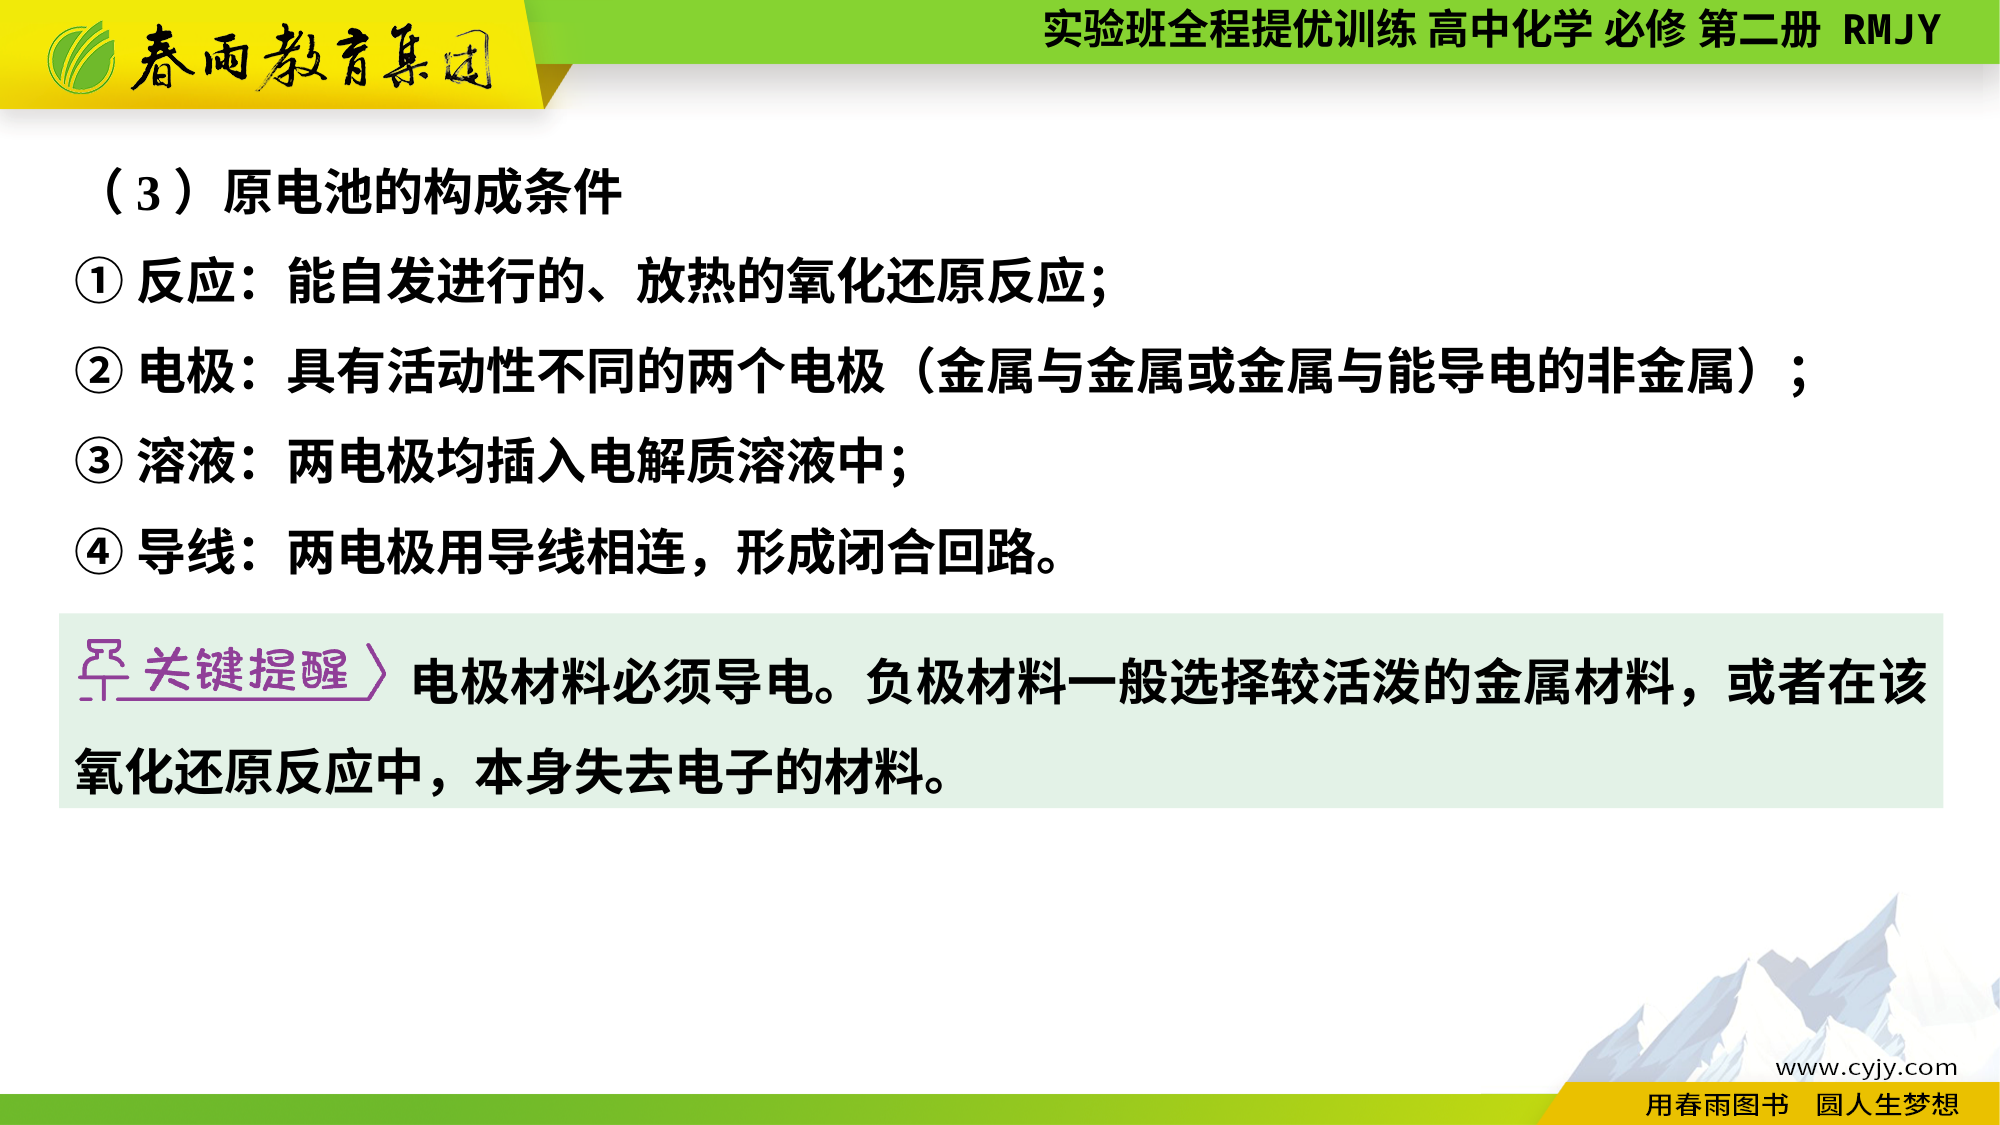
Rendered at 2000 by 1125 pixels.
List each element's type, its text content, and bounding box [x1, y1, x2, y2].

text_box 电极材料必须导电。负极材料一般选择较活泼的金属材料，或者在该氧化还原反应中，本身失去电子的材料。 [59, 613, 1944, 809]
list （3）原电池的构成条件 ①反应：能自发进行的、放热的氧化还原反应； ②电极：具有活动性不同的两个电极（金属与金属或金属与能导电的非金属）； ③溶液：两电极均插入电解质溶液中； ④导线：两电极用导线相连，形成闭合回路。 [59, 122, 1944, 592]
picture [0, 0, 2000, 1125]
